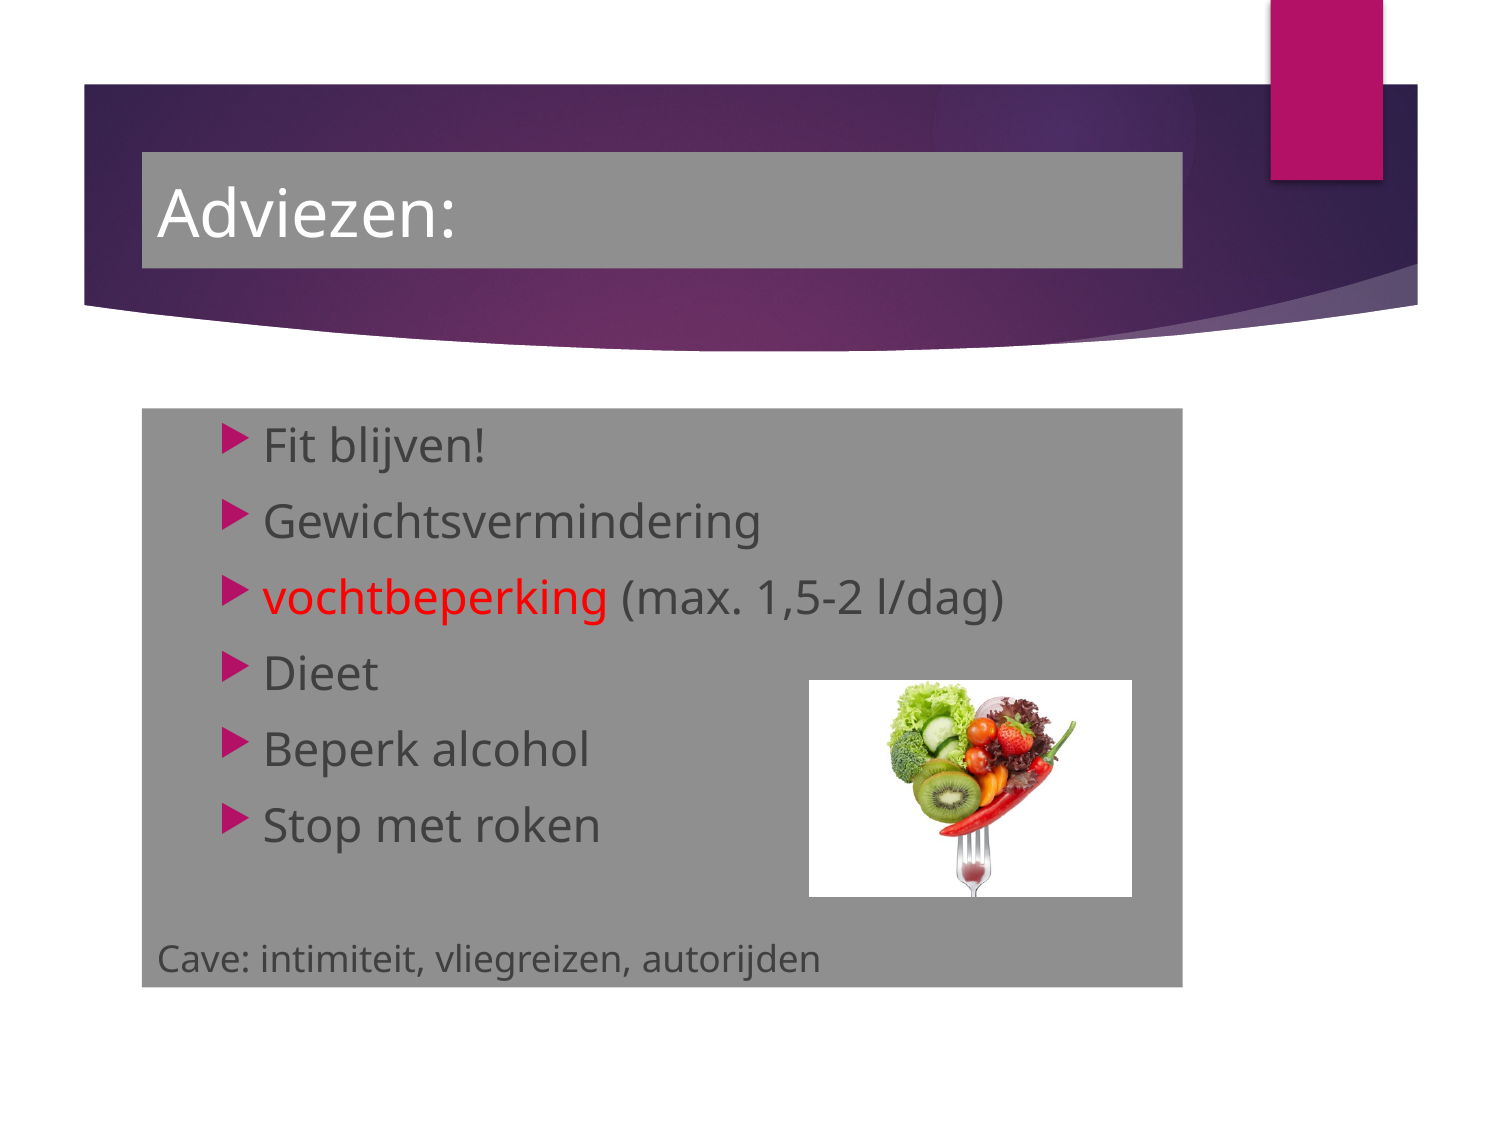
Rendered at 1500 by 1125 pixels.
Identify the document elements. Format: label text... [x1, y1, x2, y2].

list Fit blijven! Gewichtsvermindering vochtbeperking (max. 1,5-2 l/dag) Dieet Beperk alcohol Stop met roken Cave: intimiteit, vliegreizen, autorijden [141, 408, 1183, 988]
title Adviezen: [142, 152, 1183, 269]
picture [808, 680, 1132, 897]
